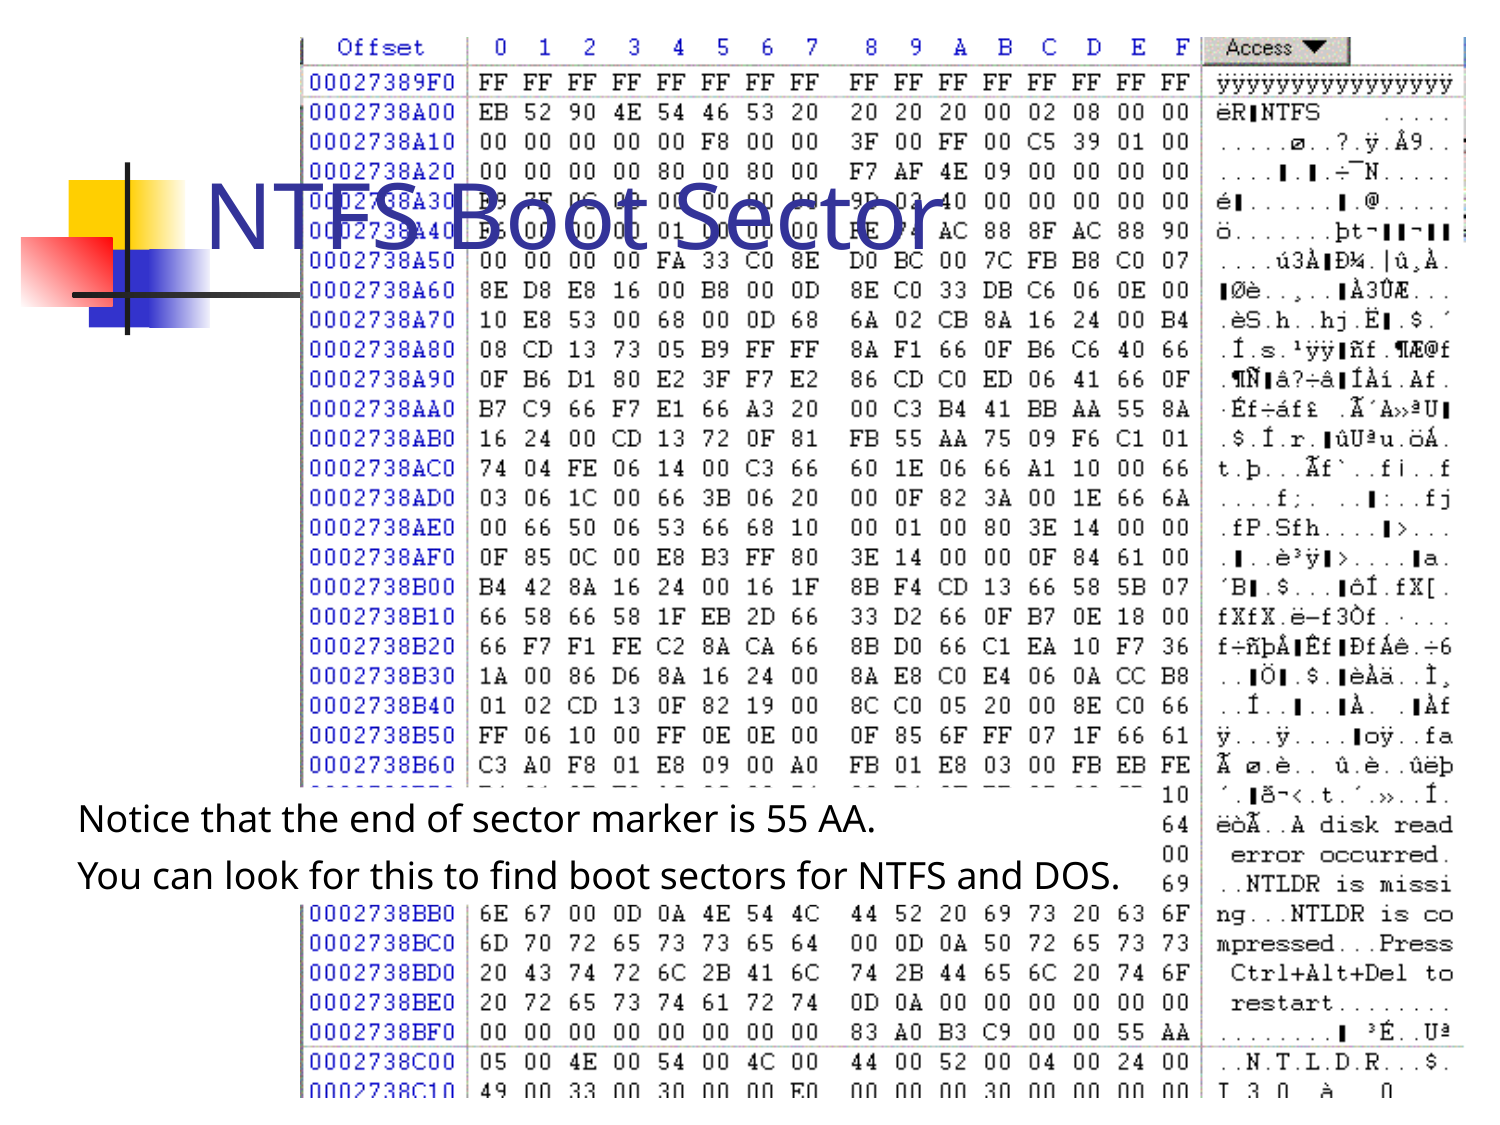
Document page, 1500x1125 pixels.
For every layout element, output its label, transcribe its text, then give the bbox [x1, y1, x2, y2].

text_box Notice that the end of sector marker is 55 AA. You can look for this to find boot sectors for NTFS and DOS. [62, 787, 294, 905]
title NTFS Boot Sector [188, 34, 1468, 276]
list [299, 37, 1466, 1098]
